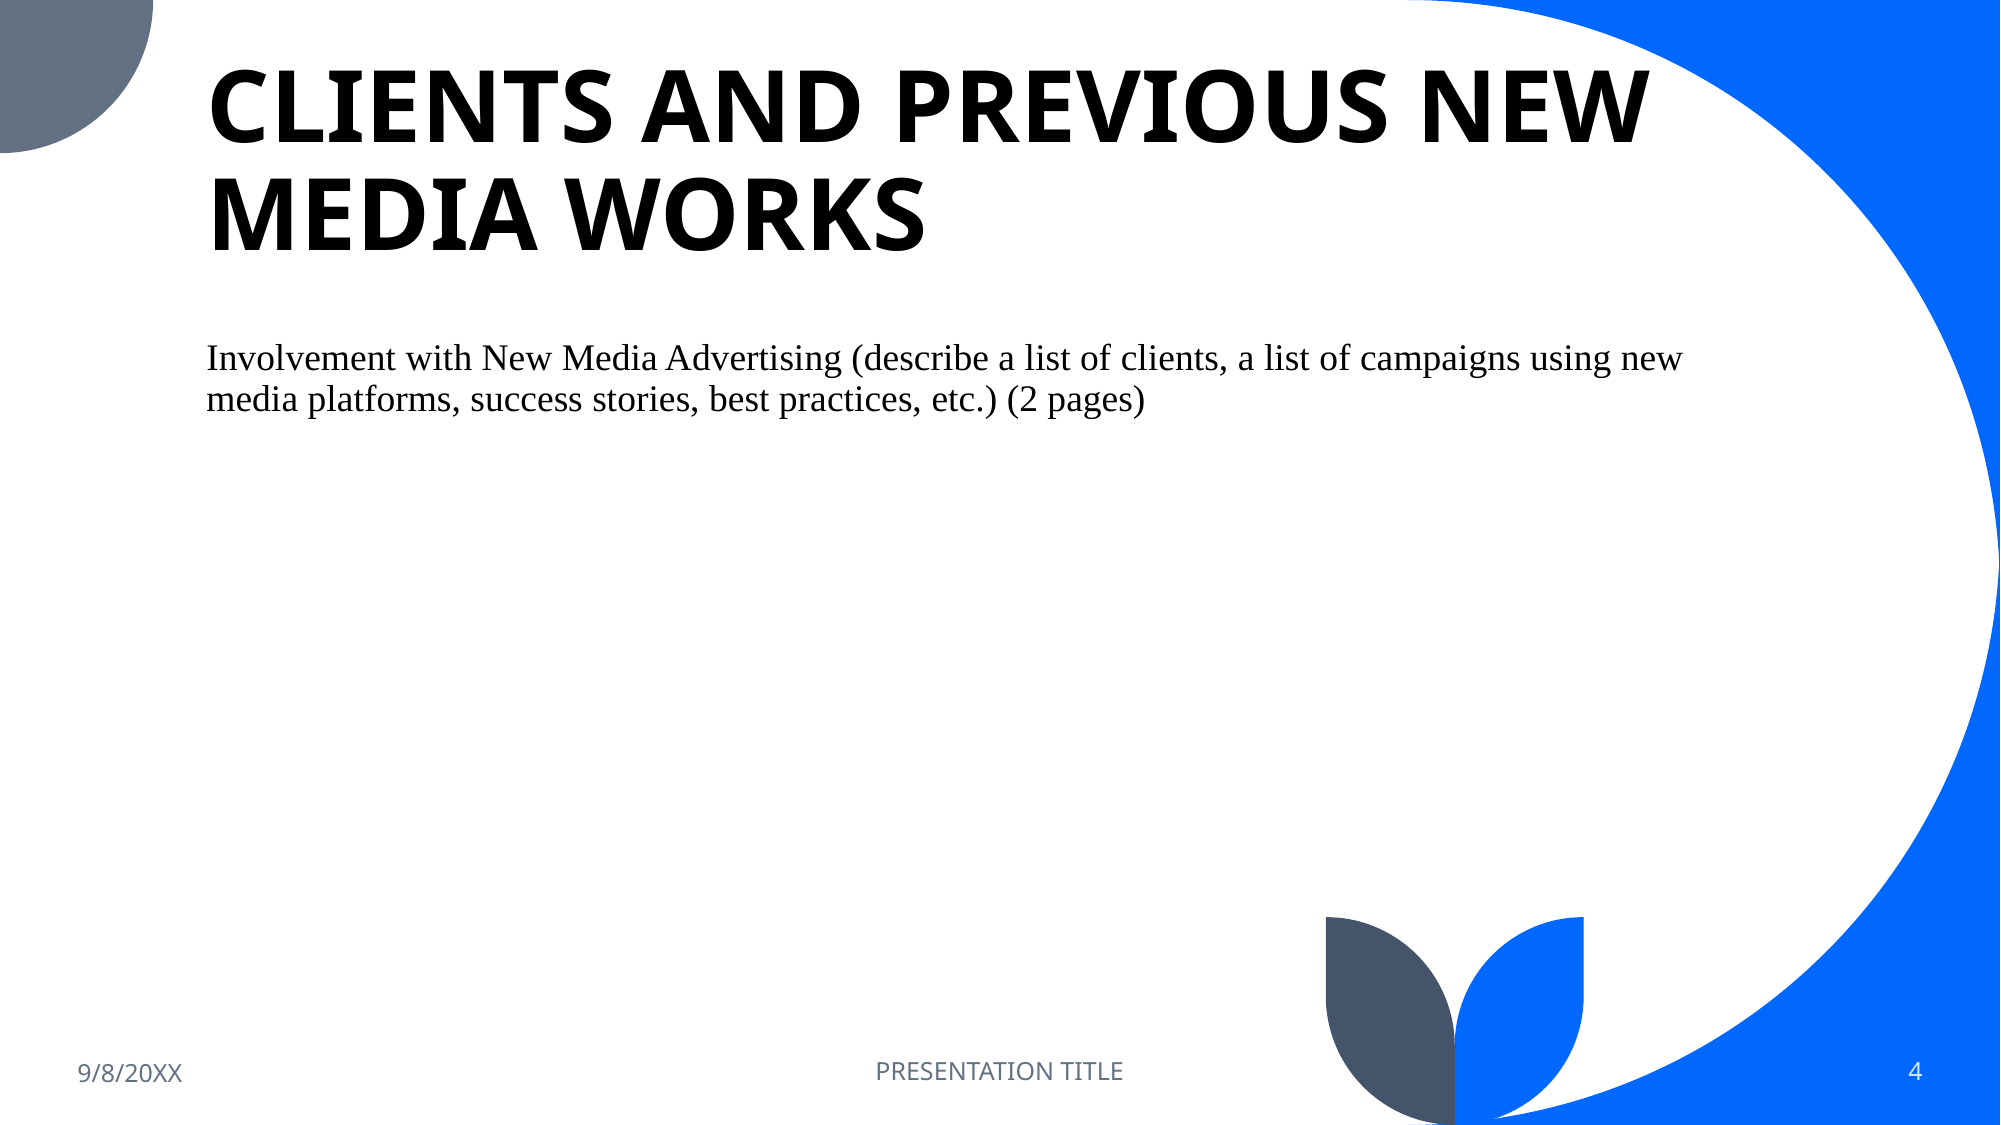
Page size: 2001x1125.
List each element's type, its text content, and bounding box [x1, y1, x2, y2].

title CLIENTS AND PREVIOUS NEW MEDIA WORKS [191, 22, 1796, 280]
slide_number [62, 1042, 513, 1103]
footer PRESENTATION TITLE [662, 1042, 1338, 1103]
list Involvement with New Media Advertising (describe a list of clients, a list of campaigns using new media platforms, success stories, best practices, etc.) (2 pages) [191, 330, 1796, 884]
slide_number 4 [1665, 1042, 1938, 1103]
